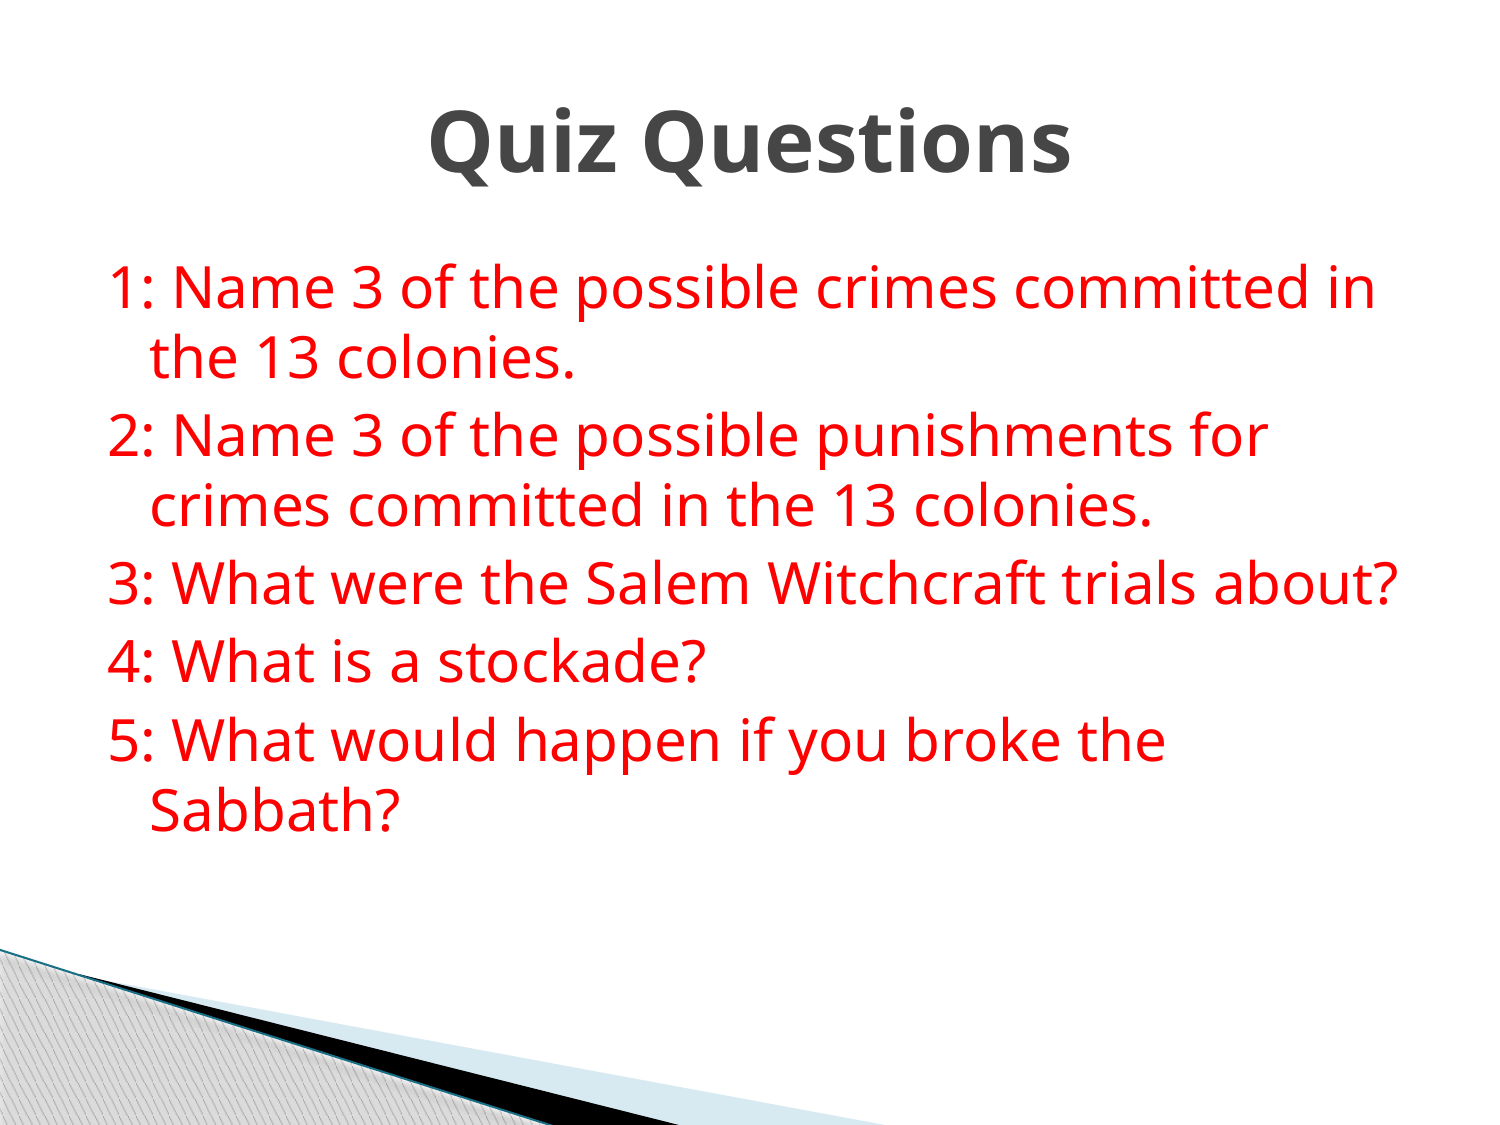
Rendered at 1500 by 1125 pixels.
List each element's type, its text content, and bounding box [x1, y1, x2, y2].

list 1: Name 3 of the possible crimes committed in the 13 colonies. 2: Name 3 of the possible punishments for crimes committed in the 13 colonies. 3: What were the Salem Witchcraft trials about? 4: What is a stockade? 5: What would happen if you broke the Sabbath? [75, 243, 1425, 986]
title Quiz Questions [75, 45, 1425, 233]
